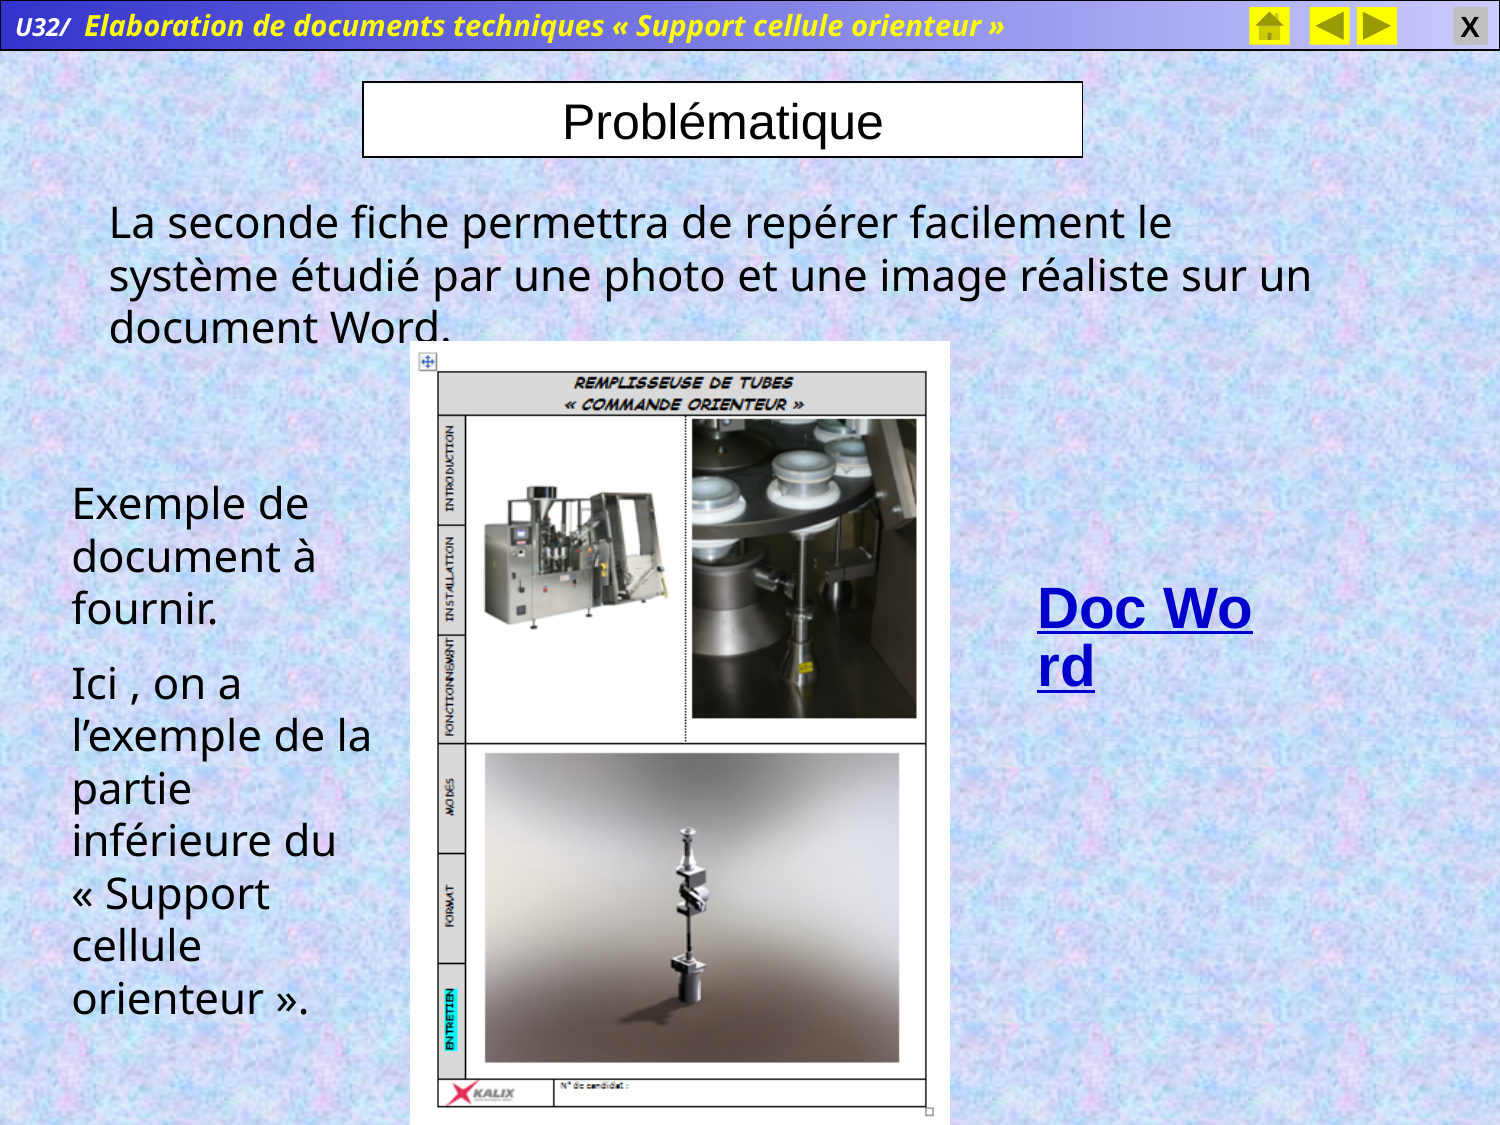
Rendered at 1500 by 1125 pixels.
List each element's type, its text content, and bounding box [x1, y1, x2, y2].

text_box [1356, 7, 1397, 45]
text_box Problématique [363, 81, 1083, 157]
text_box [1249, 7, 1290, 45]
text_box [1309, 7, 1350, 45]
picture [0, 51, 1500, 1125]
text_box La seconde fiche permettra de repérer facilement le système étudié par une photo et une image réaliste sur un document Word. [93, 187, 1357, 360]
text_box Doc Word [1022, 562, 1290, 648]
text_box Exemple de document à fournir. Ici , on a l’exemple de la partie inférieure du « Support cellule orienteur ». [56, 468, 404, 1031]
